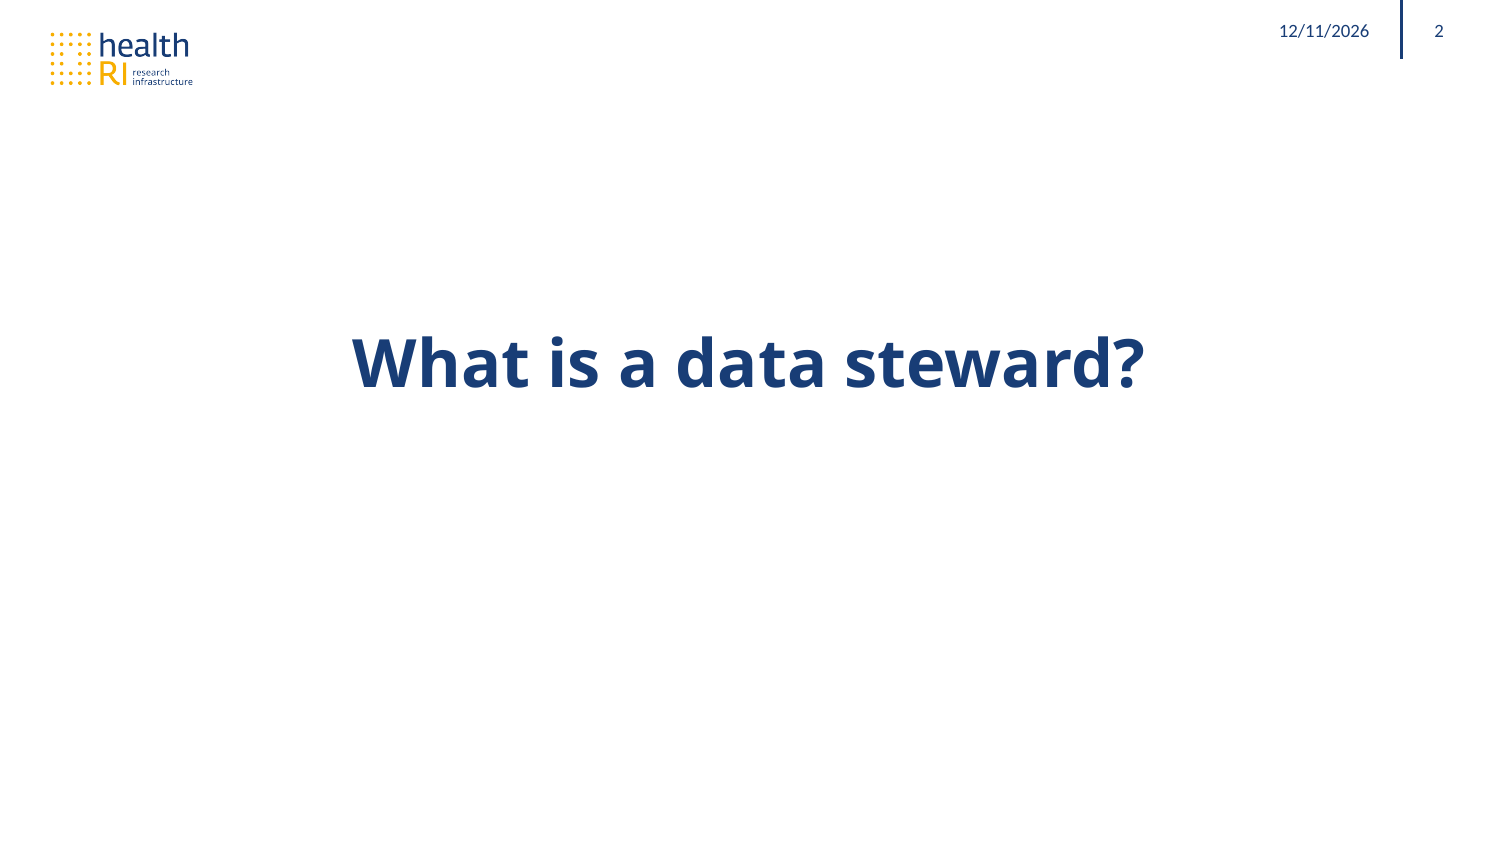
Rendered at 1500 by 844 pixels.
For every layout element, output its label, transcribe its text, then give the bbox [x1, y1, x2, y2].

title What is a data steward? [50, 322, 1448, 483]
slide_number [1246, 7, 1385, 52]
slide_number 2 [1419, 7, 1500, 53]
picture [44, 25, 199, 93]
